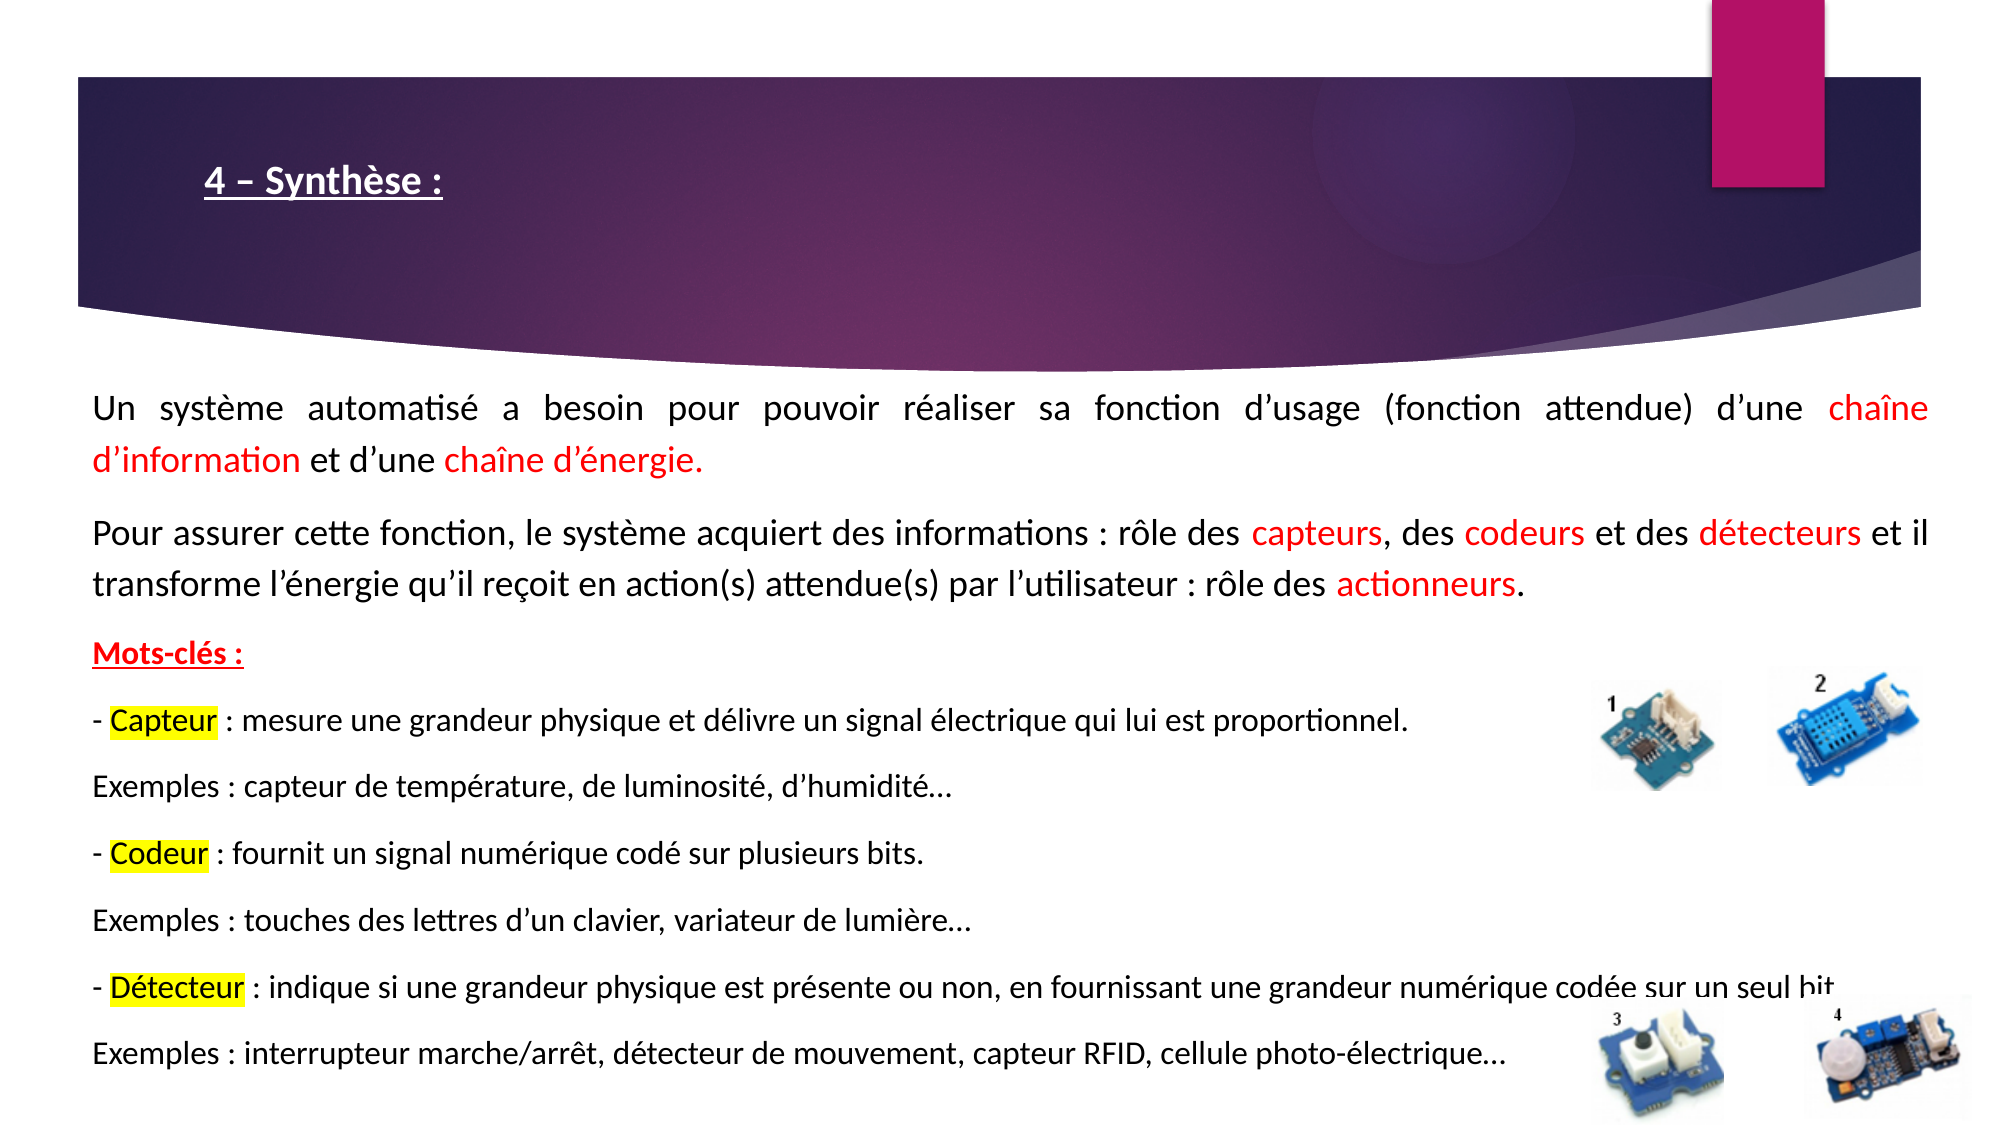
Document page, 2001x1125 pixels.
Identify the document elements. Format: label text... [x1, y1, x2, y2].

title 4 – Synthèse : [189, 159, 1627, 276]
text_box Un système automatisé a besoin pour pouvoir réaliser sa fonction d’usage (fonction attendue) d’une chaîne d’information et d’une chaîne d’énergie. Pour assurer cette fonction, le système acquiert des informations : rôle des capteurs, des codeurs et des détecteurs et il transforme l’énergie qu’il reçoit en action(s) attendue(s) par l’utilisateur : rôle des actionneurs. Mots-clés : - Capteur : mesure une grandeur physique et délivre un signal électrique qui lui est proportionnel. Exemples : capteur de température, de luminosité, d’humidité… - Codeur : fournit un signal numérique codé sur plusieurs bits. Exemples : touches des lettres d’un clavier, variateur de lumière… - Détecteur : indique si une grandeur physique est présente ou non, en fournissant une grandeur numérique codée sur un seul bit. Exemples : interrupteur marche/arrêt, détecteur de mouvement, capteur RFID, cellule photo-électrique… [77, 369, 1944, 1125]
picture [1591, 997, 1725, 1125]
picture [1804, 994, 1972, 1122]
picture [1591, 680, 1722, 791]
picture [1767, 666, 1923, 786]
